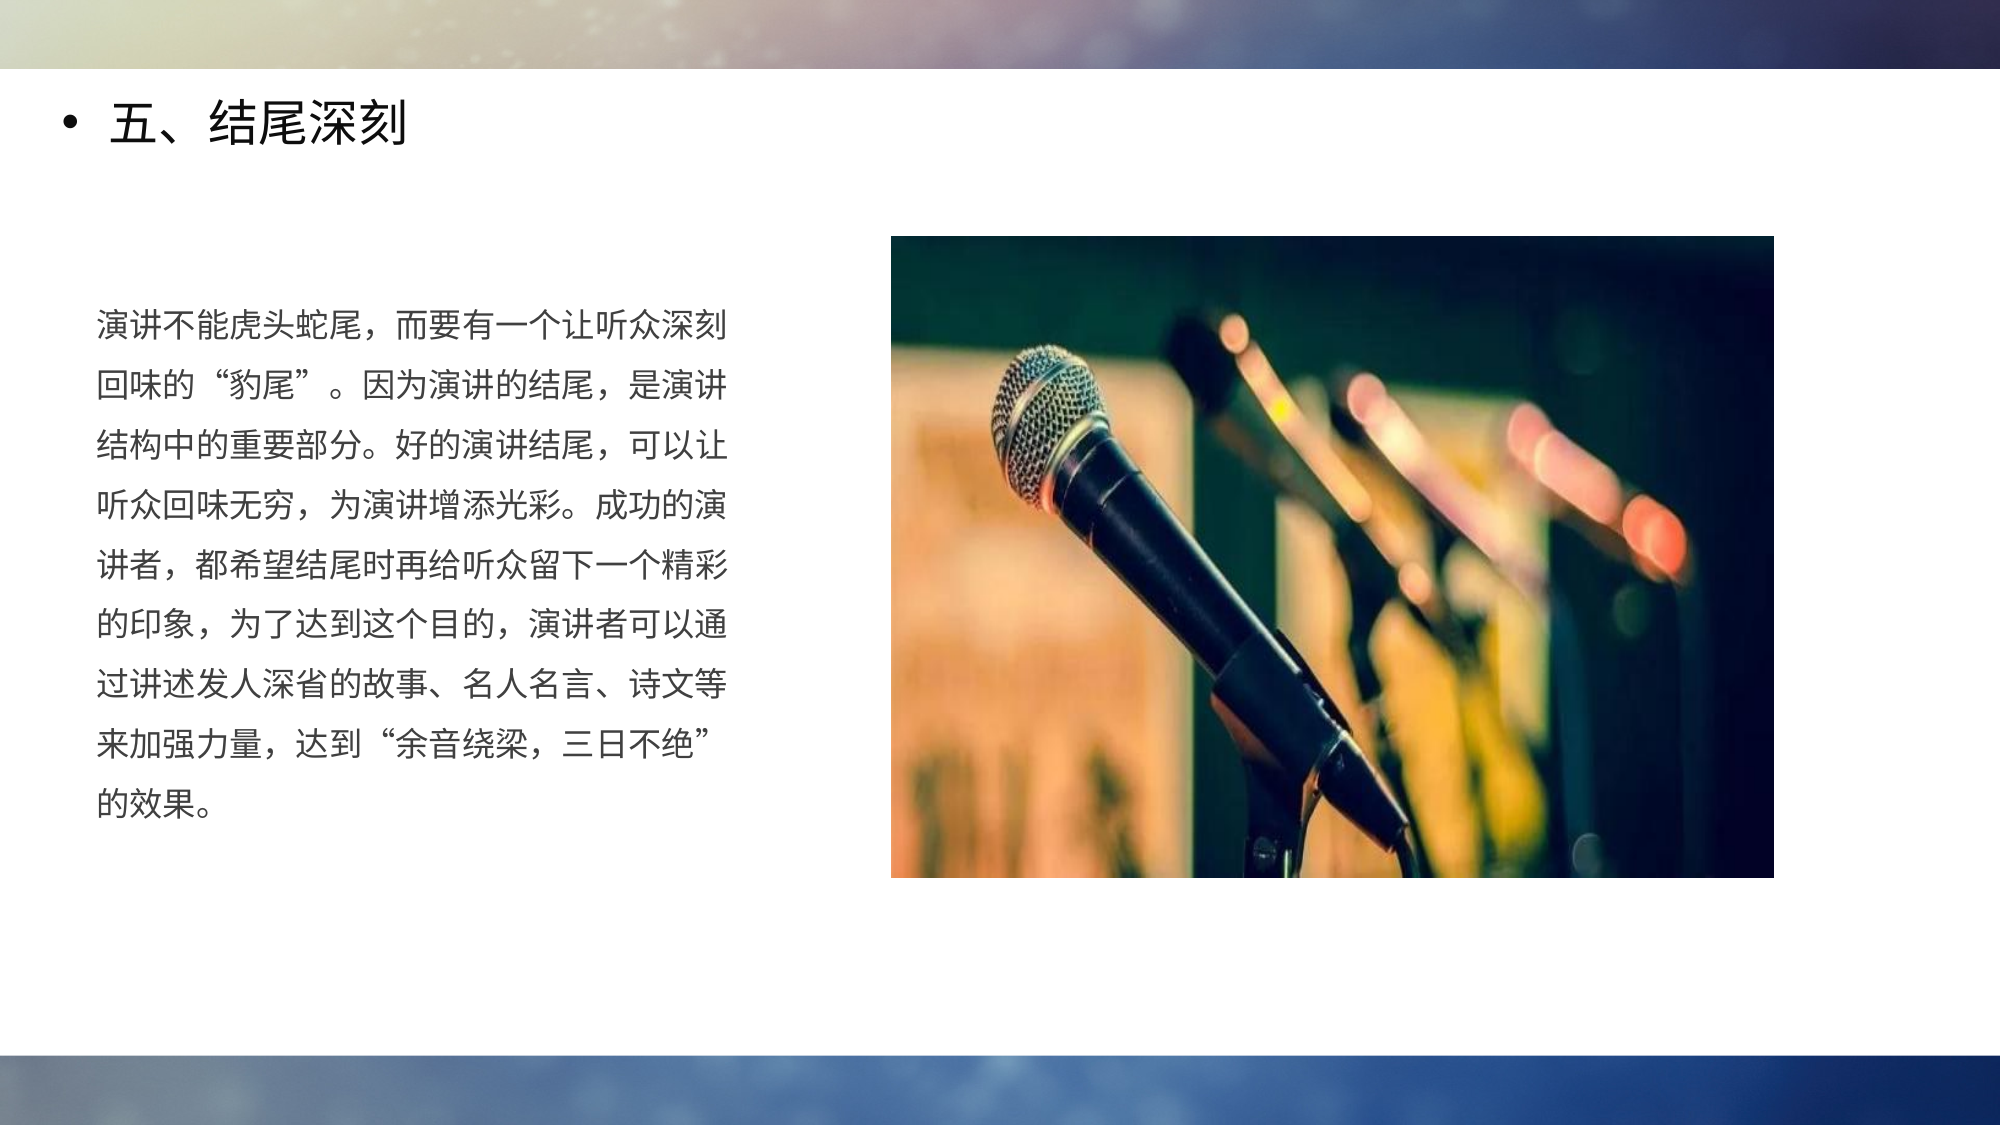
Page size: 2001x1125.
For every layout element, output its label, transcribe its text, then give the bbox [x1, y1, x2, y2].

text_box 五、结尾深刻 [46, 84, 794, 160]
picture [891, 236, 1774, 878]
picture [0, 0, 2000, 69]
text_box 演讲不能虎头蛇尾，而要有一个让听众深刻回味的“豹尾”。因为演讲的结尾，是演讲结构中的重要部分。好的演讲结尾，可以让听众回味无穷，为演讲增添光彩。成功的演讲者，都希望结尾时再给听众留下一个精彩的印象，为了达到这个目的，演讲者可以通过讲述发人深省的故事、名人名言、诗文等来加强力量，达到“余音绕梁，三日不绝”的效果。 [81, 276, 749, 831]
picture [0, 1056, 2000, 1125]
